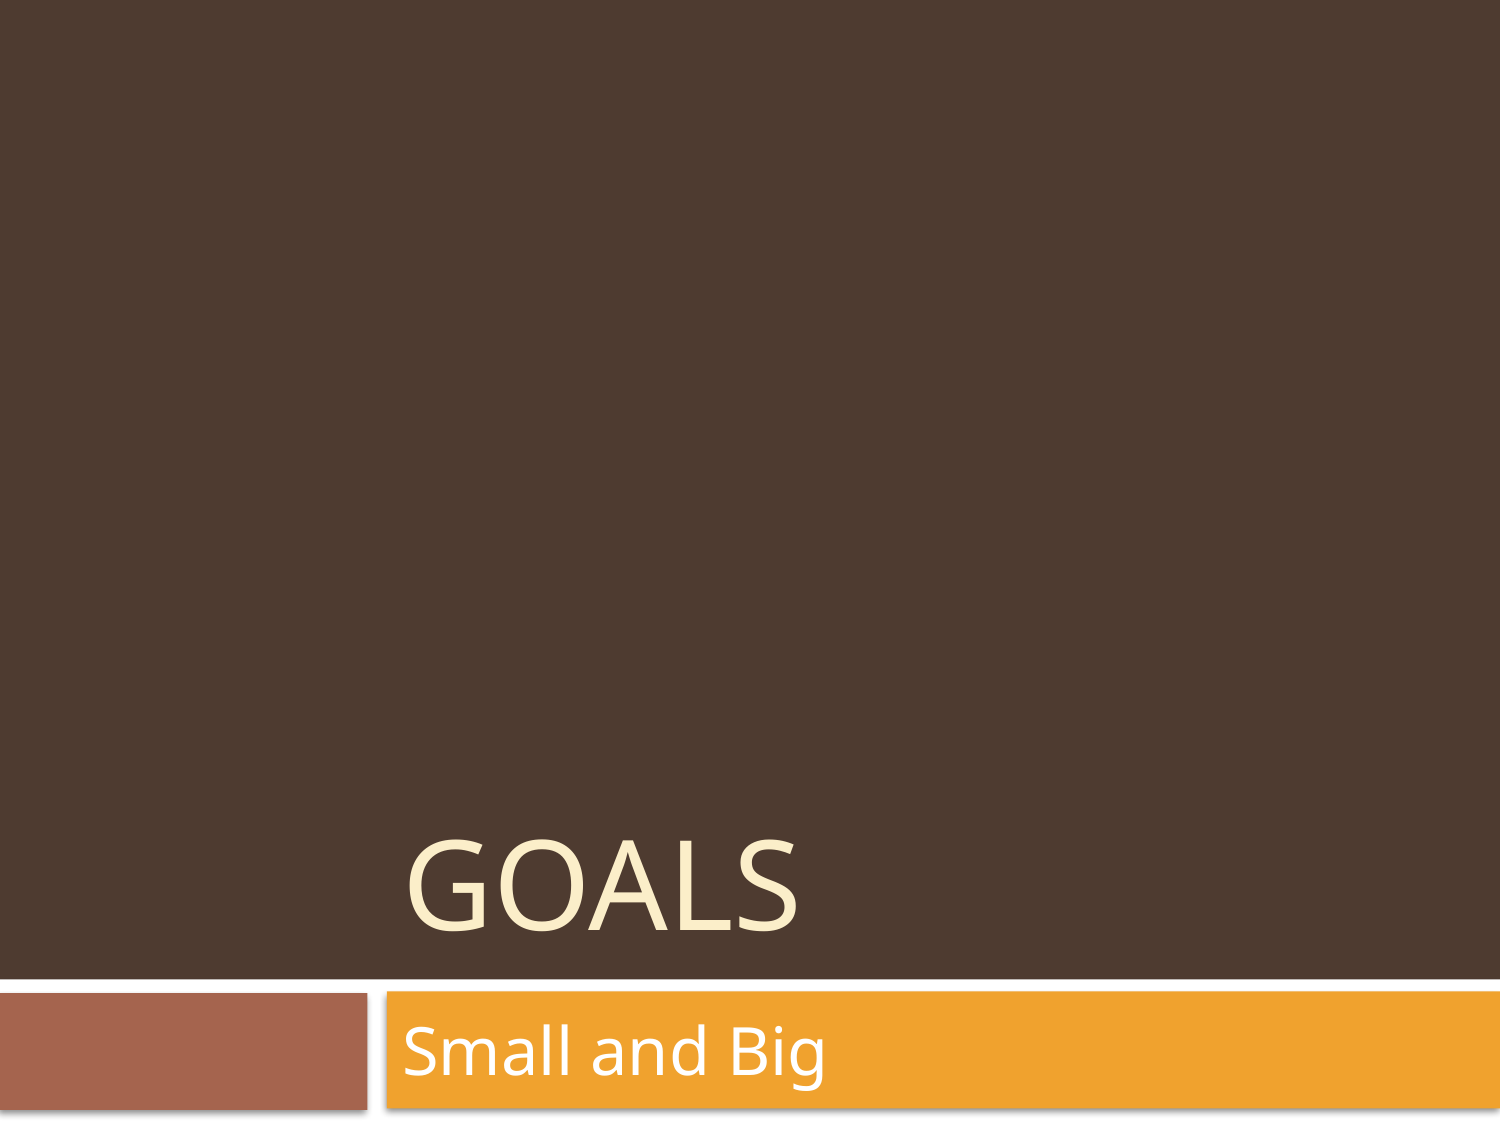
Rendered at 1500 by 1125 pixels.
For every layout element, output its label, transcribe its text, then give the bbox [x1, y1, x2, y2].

subtitle Small and Big [387, 992, 1488, 1105]
title Goals [387, 662, 1450, 963]
